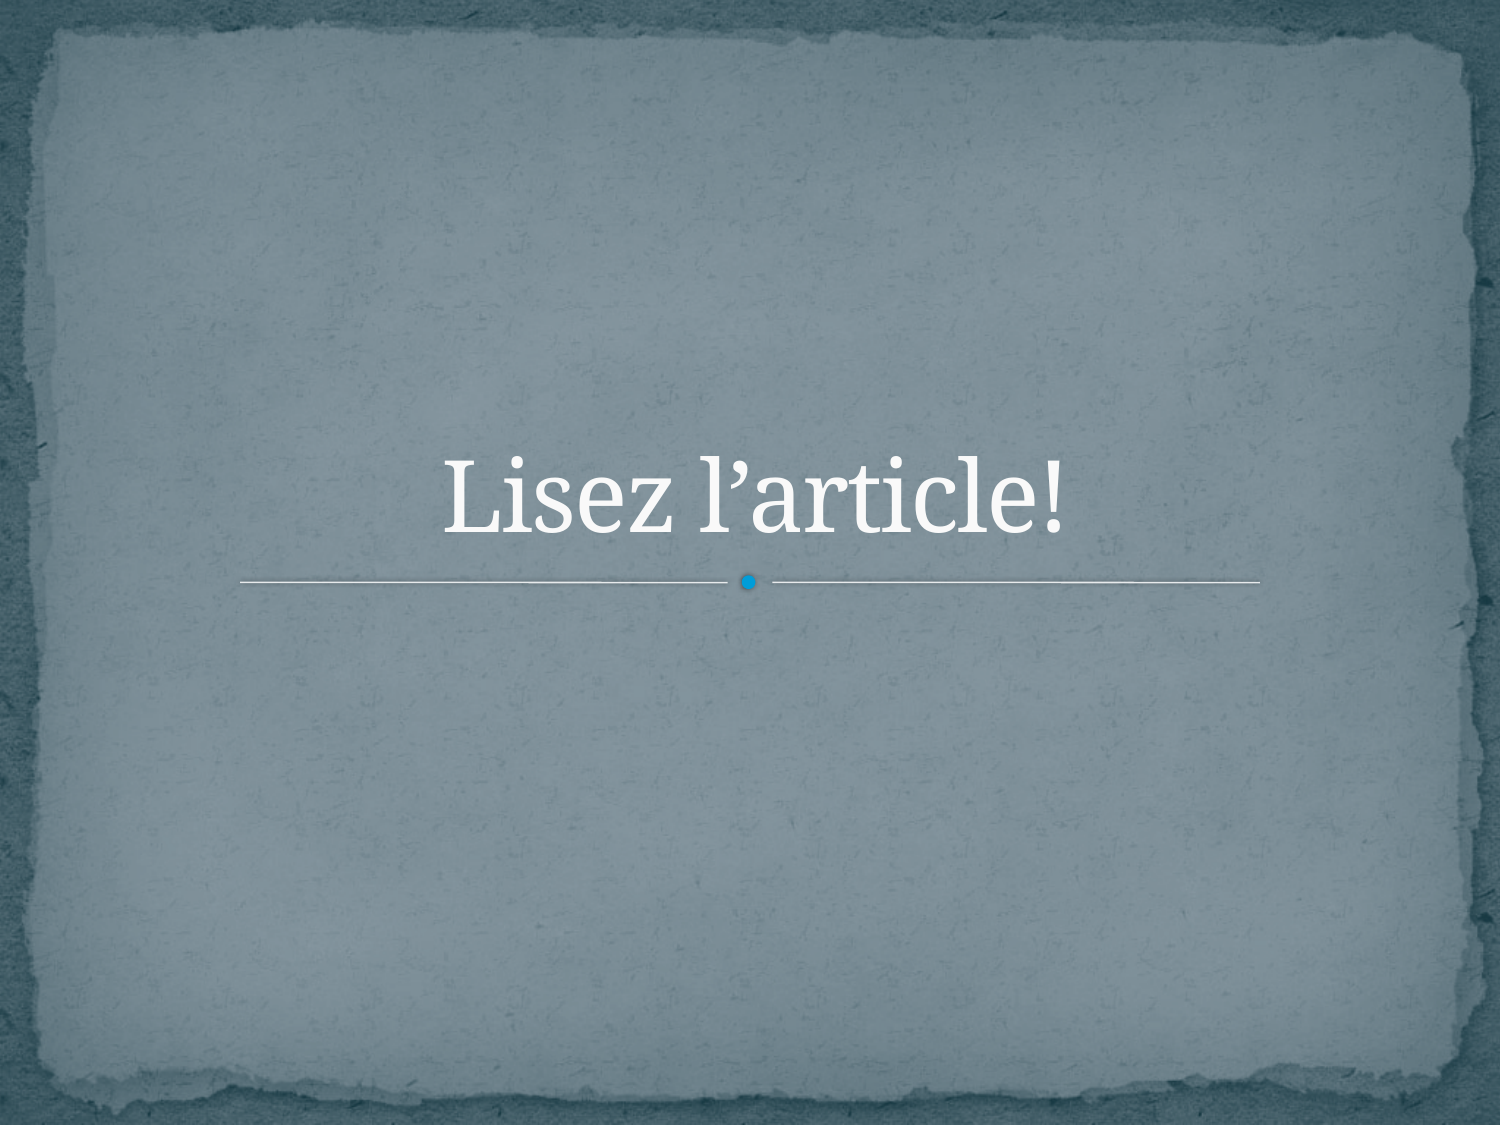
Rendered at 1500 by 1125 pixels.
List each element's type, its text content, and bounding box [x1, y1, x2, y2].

title Lisez l’article! [74, 235, 1438, 561]
